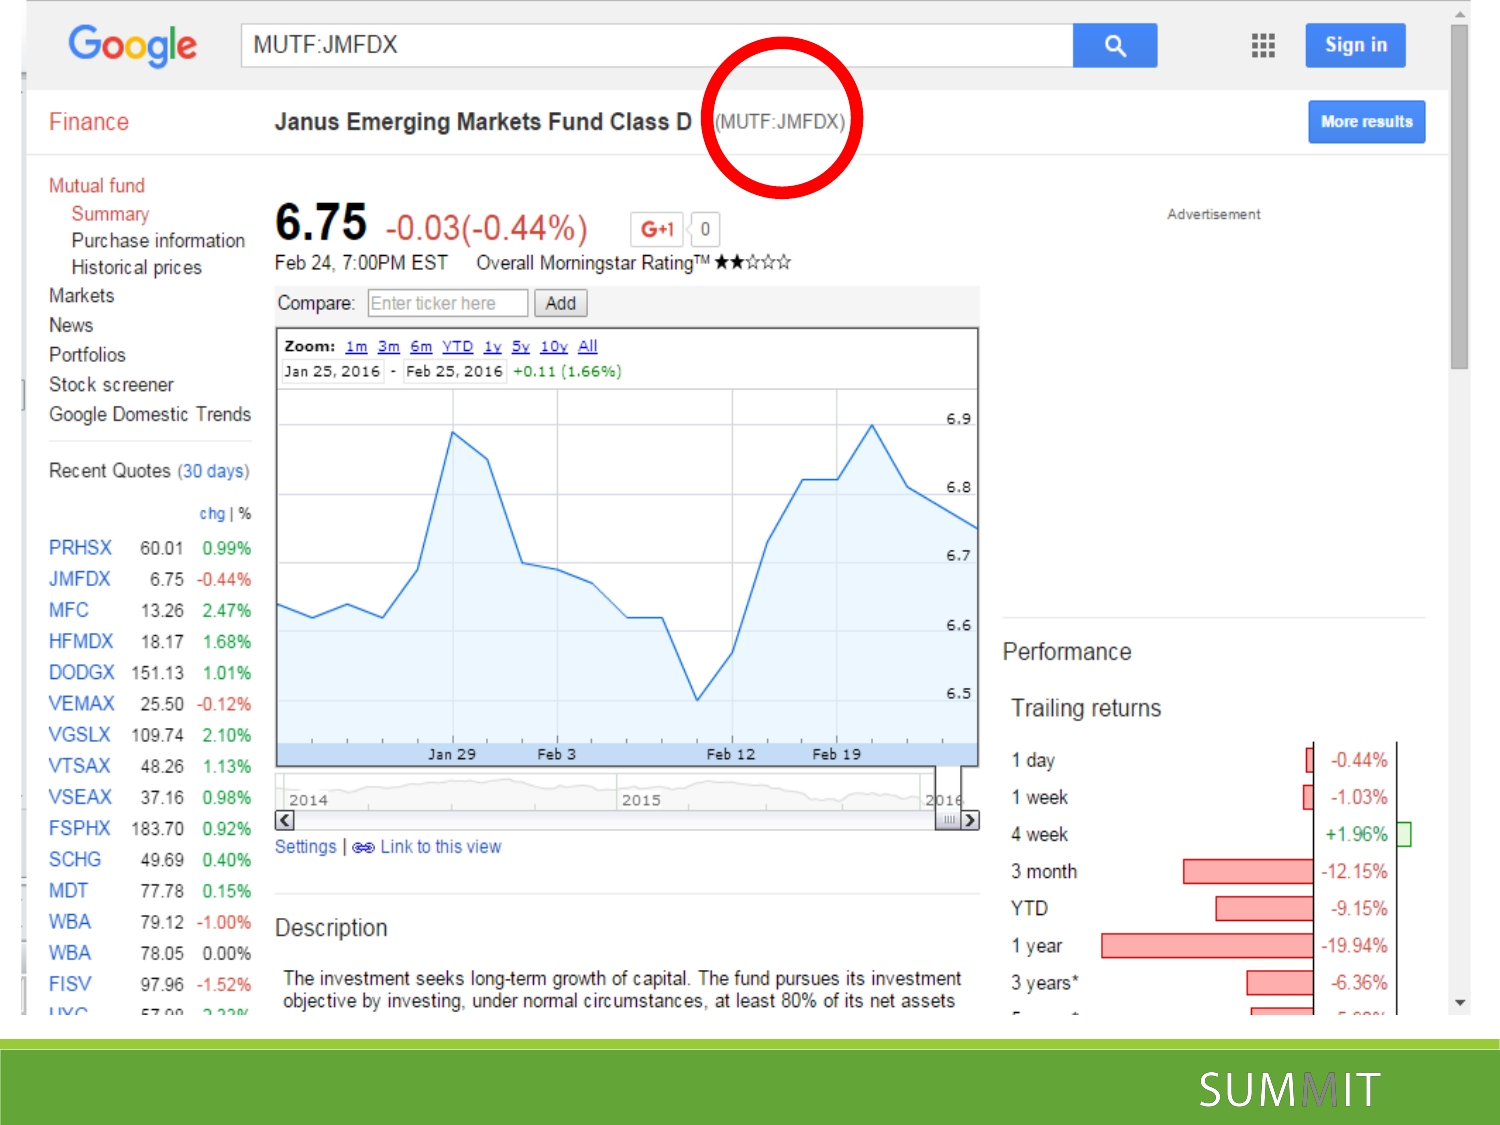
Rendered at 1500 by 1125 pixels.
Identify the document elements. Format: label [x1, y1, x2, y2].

picture [1196, 1024, 1386, 1125]
picture [20, 0, 1472, 1016]
